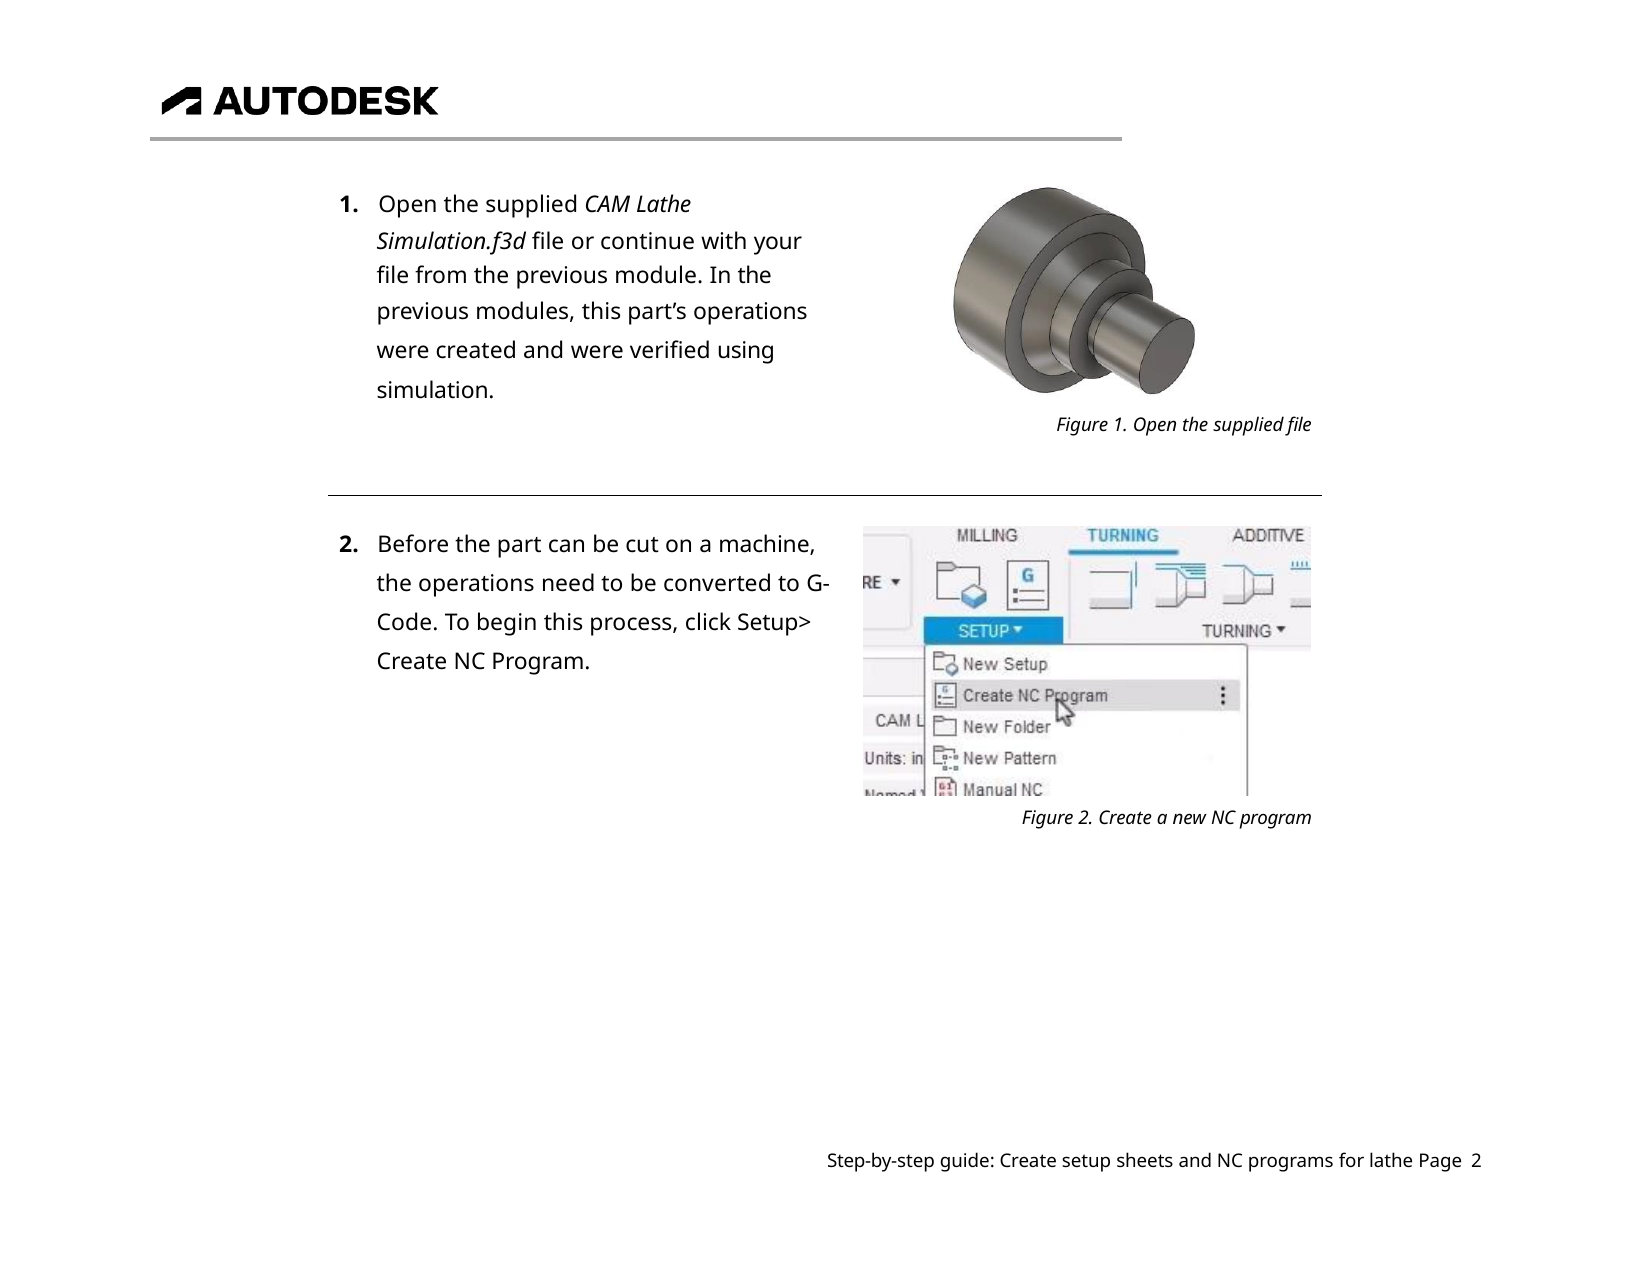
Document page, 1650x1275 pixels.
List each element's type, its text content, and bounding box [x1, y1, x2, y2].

table_cell 2. Before the part can be cut on a machine, the operations need to be converted to G- Code. To begin this process, click Setup> Create NC Program. [328, 496, 843, 841]
picture [950, 186, 1198, 398]
table_header Figure 1. Open the supplied file [843, 187, 1322, 495]
picture [161, 86, 439, 115]
table_cell Figure 2. Create a new NC program [843, 496, 1322, 841]
picture [863, 526, 1311, 796]
slide_number Step-by-step guide: Create setup sheets and NC programs for lathe Page 10 [825, 1145, 1509, 1275]
table_header 1. Open the supplied CAM Lathe Simulation.f3d file or continue with your file from the previous module. In the previous modules, this part’s operations were created and were verified using simulation. [328, 187, 843, 495]
